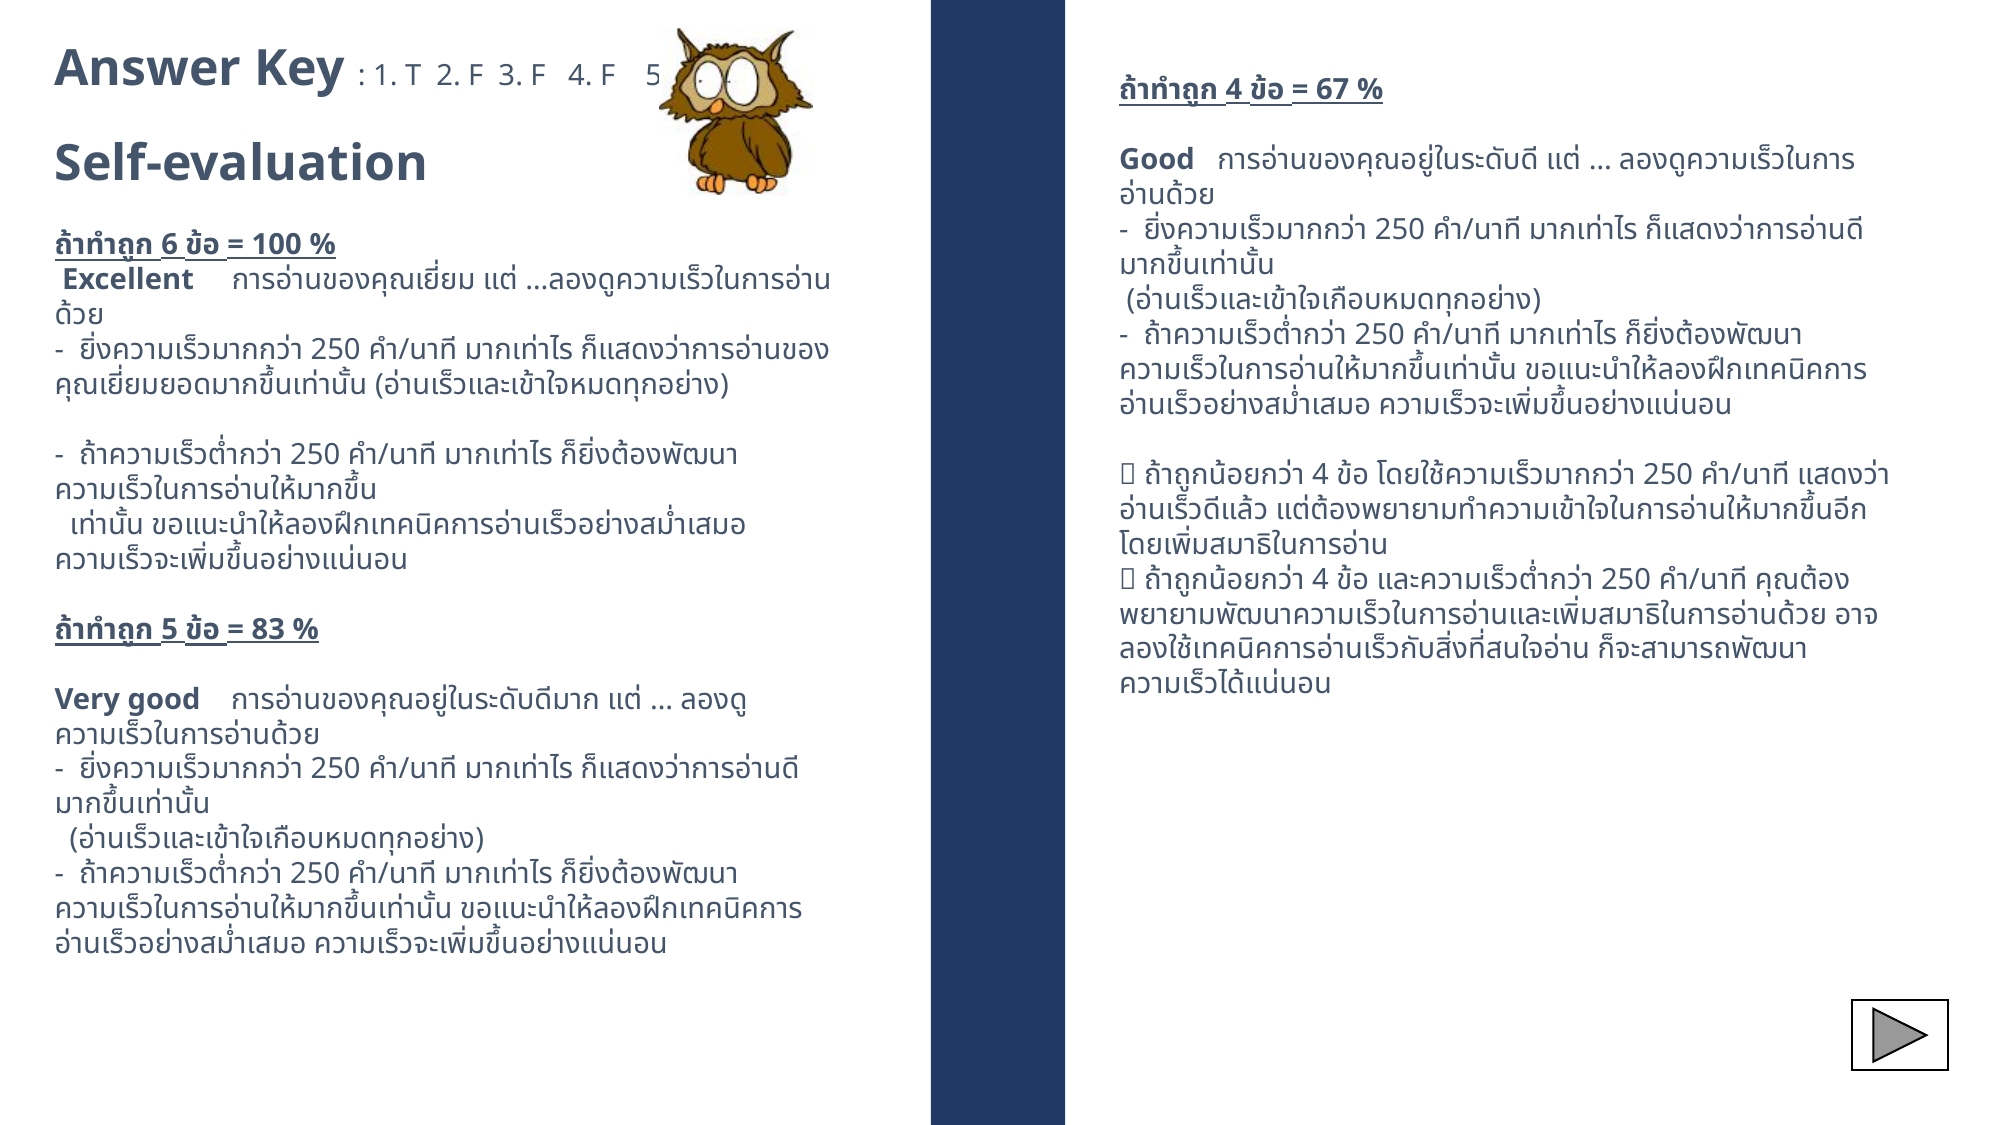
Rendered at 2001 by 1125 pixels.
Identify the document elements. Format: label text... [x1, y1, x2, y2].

text_box Answer Key : 1. T 2. F 3. F 4. F 5. F 6. T Self-evaluation ถ้าทำถูก 6 ข้อ = 100 % Excellent การอ่านของคุณเยี่ยม แต่ …ลองดูความเร็วในการอ่านด้วย - ยิ่งความเร็วมากกว่า 250 คำ/นาที มากเท่าไร ก็แสดงว่าการอ่านของคุณเยี่ยมยอดมากขึ้นเท่านั้น (อ่านเร็วและเข้าใจหมดทุกอย่าง) - ถ้าความเร็วต่ำกว่า 250 คำ/นาที มากเท่าไร ก็ยิ่งต้องพัฒนาความเร็วในการอ่านให้มากขึ้น เท่านั้น ขอแนะนำให้ลองฝึกเทคนิคการอ่านเร็วอย่างสม่ำเสมอ ความเร็วจะเพิ่มขึ้นอย่างแน่นอน ถ้าทำถูก 5 ข้อ = 83 % Very good การอ่านของคุณอยู่ในระดับดีมาก แต่ … ลองดูความเร็วในการอ่านด้วย - ยิ่งความเร็วมากกว่า 250 คำ/นาที มากเท่าไร ก็แสดงว่าการอ่านดีมากขึ้นเท่านั้น (อ่านเร็วและเข้าใจเกือบหมดทุกอย่าง) - ถ้าความเร็วต่ำกว่า 250 คำ/นาที มากเท่าไร ก็ยิ่งต้องพัฒนาความเร็วในการอ่านให้มากขึ้นเท่านั้น ขอแนะนำให้ลองฝึกเทคนิคการอ่านเร็วอย่างสม่ำเสมอ ความเร็วจะเพิ่มขึ้นอย่างแน่นอน [39, 28, 851, 1002]
text_box [1851, 999, 1949, 1071]
picture [659, 28, 813, 195]
text_box ถ้าทำถูก 4 ข้อ = 67 % Good การอ่านของคุณอยู่ในระดับดี แต่ … ลองดูความเร็วในการอ่านด้วย - ยิ่งความเร็วมากกว่า 250 คำ/นาที มากเท่าไร ก็แสดงว่าการอ่านดีมากขึ้นเท่านั้น (อ่านเร็วและเข้าใจเกือบหมดทุกอย่าง) - ถ้าความเร็วต่ำกว่า 250 คำ/นาที มากเท่าไร ก็ยิ่งต้องพัฒนาความเร็วในการอ่านให้มากขึ้นเท่านั้น ขอแนะนำให้ลองฝึกเทคนิคการอ่านเร็วอย่างสม่ำเสมอ ความเร็วจะเพิ่มขึ้นอย่างแน่นอน  ถ้าถูกน้อยกว่า 4 ข้อ โดยใช้ความเร็วมากกว่า 250 คำ/นาที แสดงว่าอ่านเร็วดีแล้ว แต่ต้องพยายามทำความเข้าใจในการอ่านให้มากขึ้นอีก โดยเพิ่มสมาธิในการอ่าน  ถ้าถูกน้อยกว่า 4 ข้อ และความเร็วต่ำกว่า 250 คำ/นาที คุณต้องพยายามพัฒนาความเร็วในการอ่านและเพิ่มสมาธิในการอ่านด้วย อาจลองใช้เทคนิคการอ่านเร็วกับสิ่งที่สนใจอ่าน ก็จะสามารถพัฒนาความเร็วได้แน่นอน [1104, 28, 1915, 708]
text_box [930, 0, 1066, 1125]
